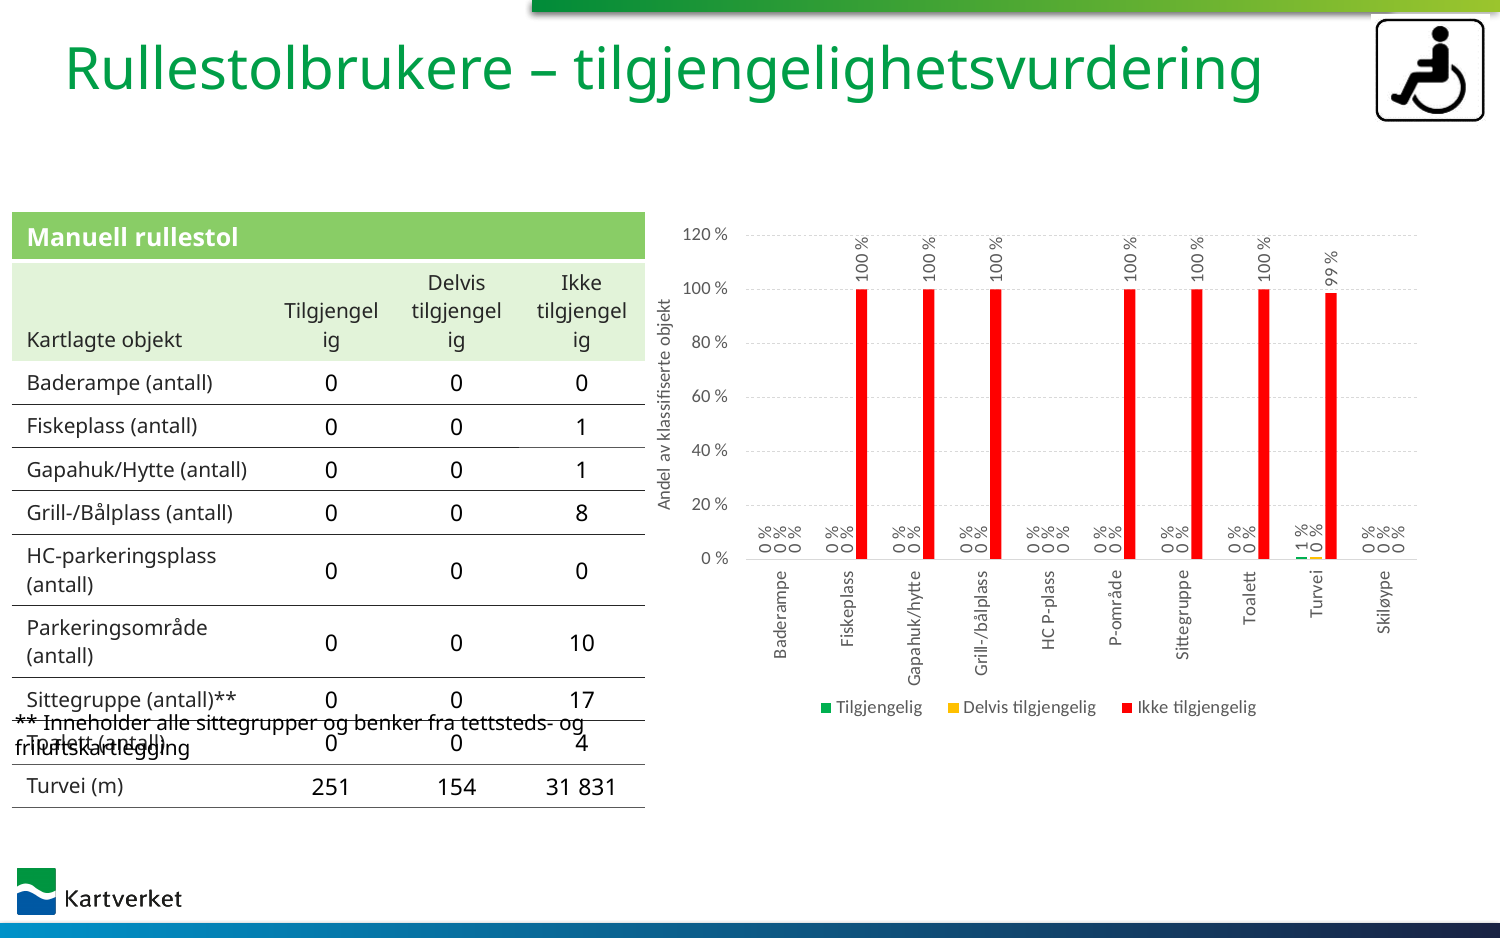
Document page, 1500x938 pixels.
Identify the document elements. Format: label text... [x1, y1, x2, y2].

table_cell 0 [394, 535, 519, 605]
table_cell 0 [394, 491, 519, 534]
table_cell 0 [269, 361, 394, 404]
table_cell 0 [394, 606, 519, 677]
table_cell 0 [269, 491, 394, 534]
table_cell Tilgjengelig [269, 263, 394, 361]
table_cell Baderampe (antall) [12, 361, 269, 404]
table_cell 0 [394, 678, 519, 702]
table_cell 0 [519, 535, 638, 605]
table_cell 0 [269, 448, 394, 490]
table_cell Turvei (m) [12, 768, 269, 807]
table_cell 0 [394, 361, 519, 404]
table_cell 0 [269, 535, 394, 605]
table_cell 154 [394, 768, 519, 807]
table_cell Kartlagte objekt [12, 263, 269, 361]
table_cell Ikke tilgjengelig [519, 263, 638, 361]
picture [1371, 13, 1491, 127]
table_cell 0 [519, 361, 638, 404]
table_cell 31 831 [519, 768, 645, 807]
table_cell HC-parkeringsplass (antall) [12, 535, 269, 605]
table_cell 0 [394, 405, 519, 447]
table_cell Gapahuk/Hytte (antall) [12, 448, 269, 490]
table_cell Fiskeplass (antall) [12, 405, 269, 447]
table_cell 1 [519, 448, 638, 490]
text_box ** Inneholder alle sittegrupper og benker fra tettsteds- og friluftskartlegging [0, 702, 745, 768]
table_cell Grill-/Bålplass (antall) [12, 491, 269, 534]
table_cell 251 [269, 768, 394, 807]
table_cell Delvis tilgjengelig [394, 263, 519, 361]
table_cell Sittegruppe (antall)** [12, 678, 269, 702]
picture [643, 218, 1427, 728]
table_cell 8 [519, 491, 638, 534]
table_cell 0 [394, 448, 519, 490]
text_box Rullestolbrukere – tilgjengelighetsvurdering [49, 12, 1372, 109]
table_header Manuell rullestol [12, 212, 645, 259]
table_cell 0 [269, 606, 394, 677]
table_cell 1 [519, 405, 638, 447]
table_cell 0 [269, 405, 394, 447]
table_cell 0 [269, 678, 394, 702]
table_cell 10 [519, 606, 638, 677]
table_cell 17 [519, 678, 638, 702]
table_cell Parkeringsområde (antall) [12, 606, 269, 677]
